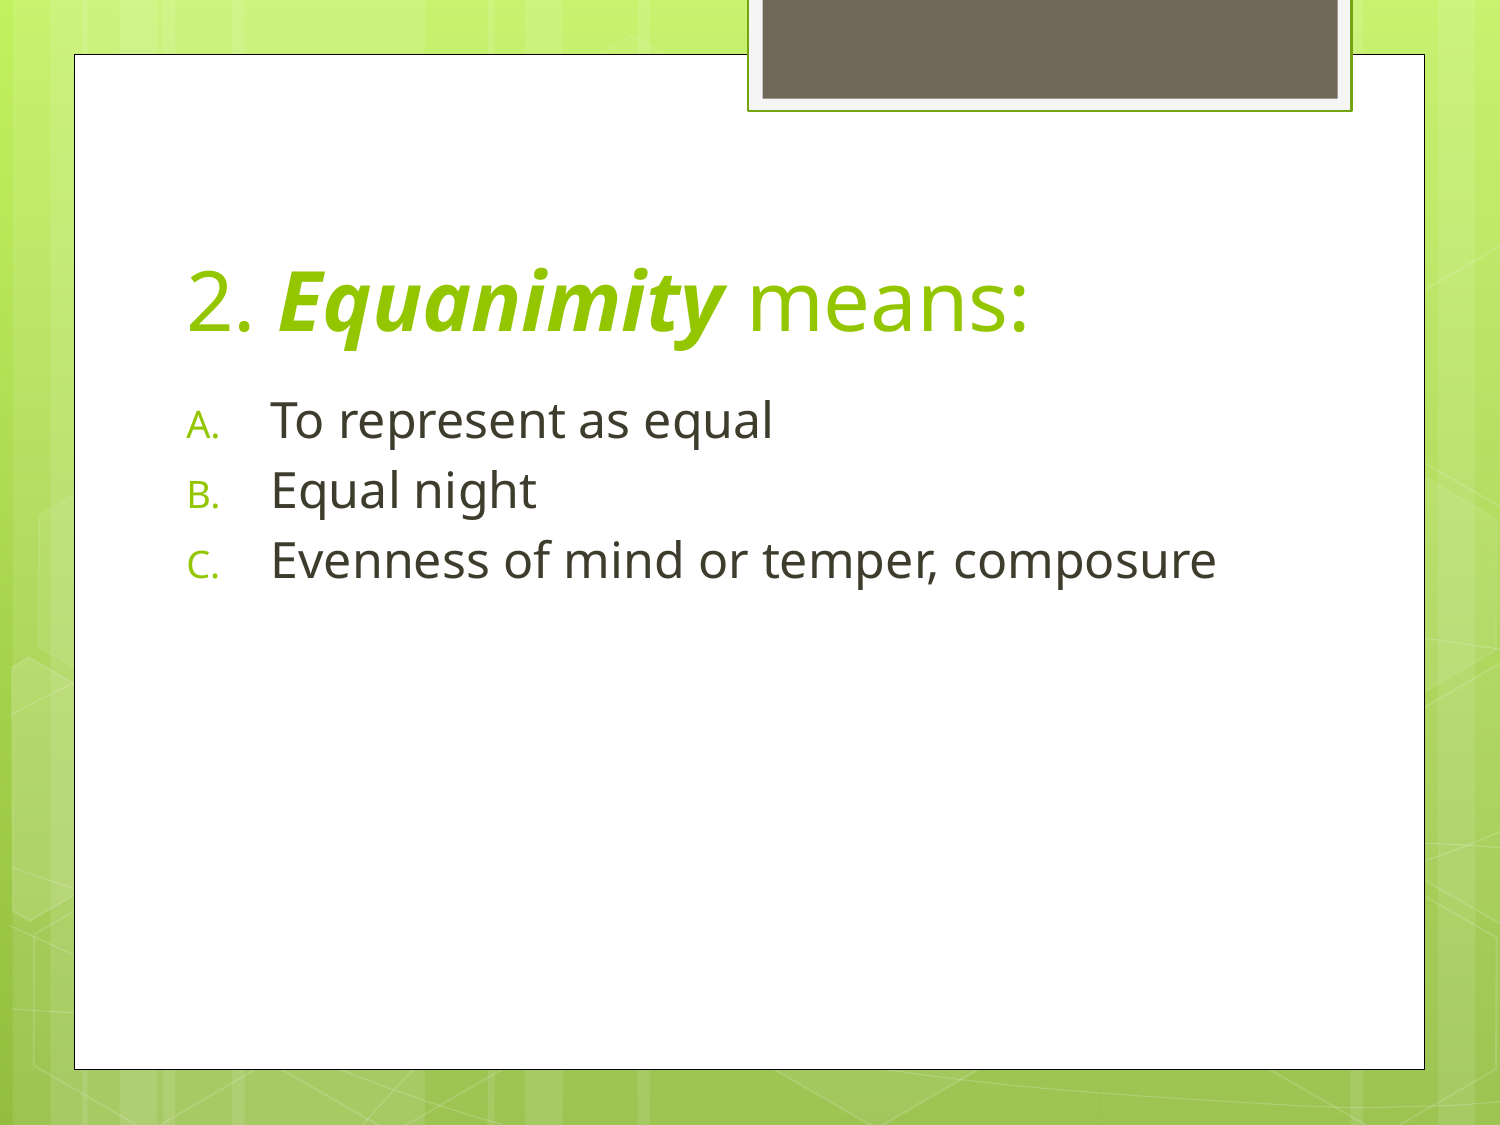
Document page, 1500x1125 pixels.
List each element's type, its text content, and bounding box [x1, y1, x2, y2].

title 2. Equanimity means: [171, 168, 1324, 357]
list To represent as equal Equal night Evenness of mind or temper, composure [171, 381, 1283, 957]
